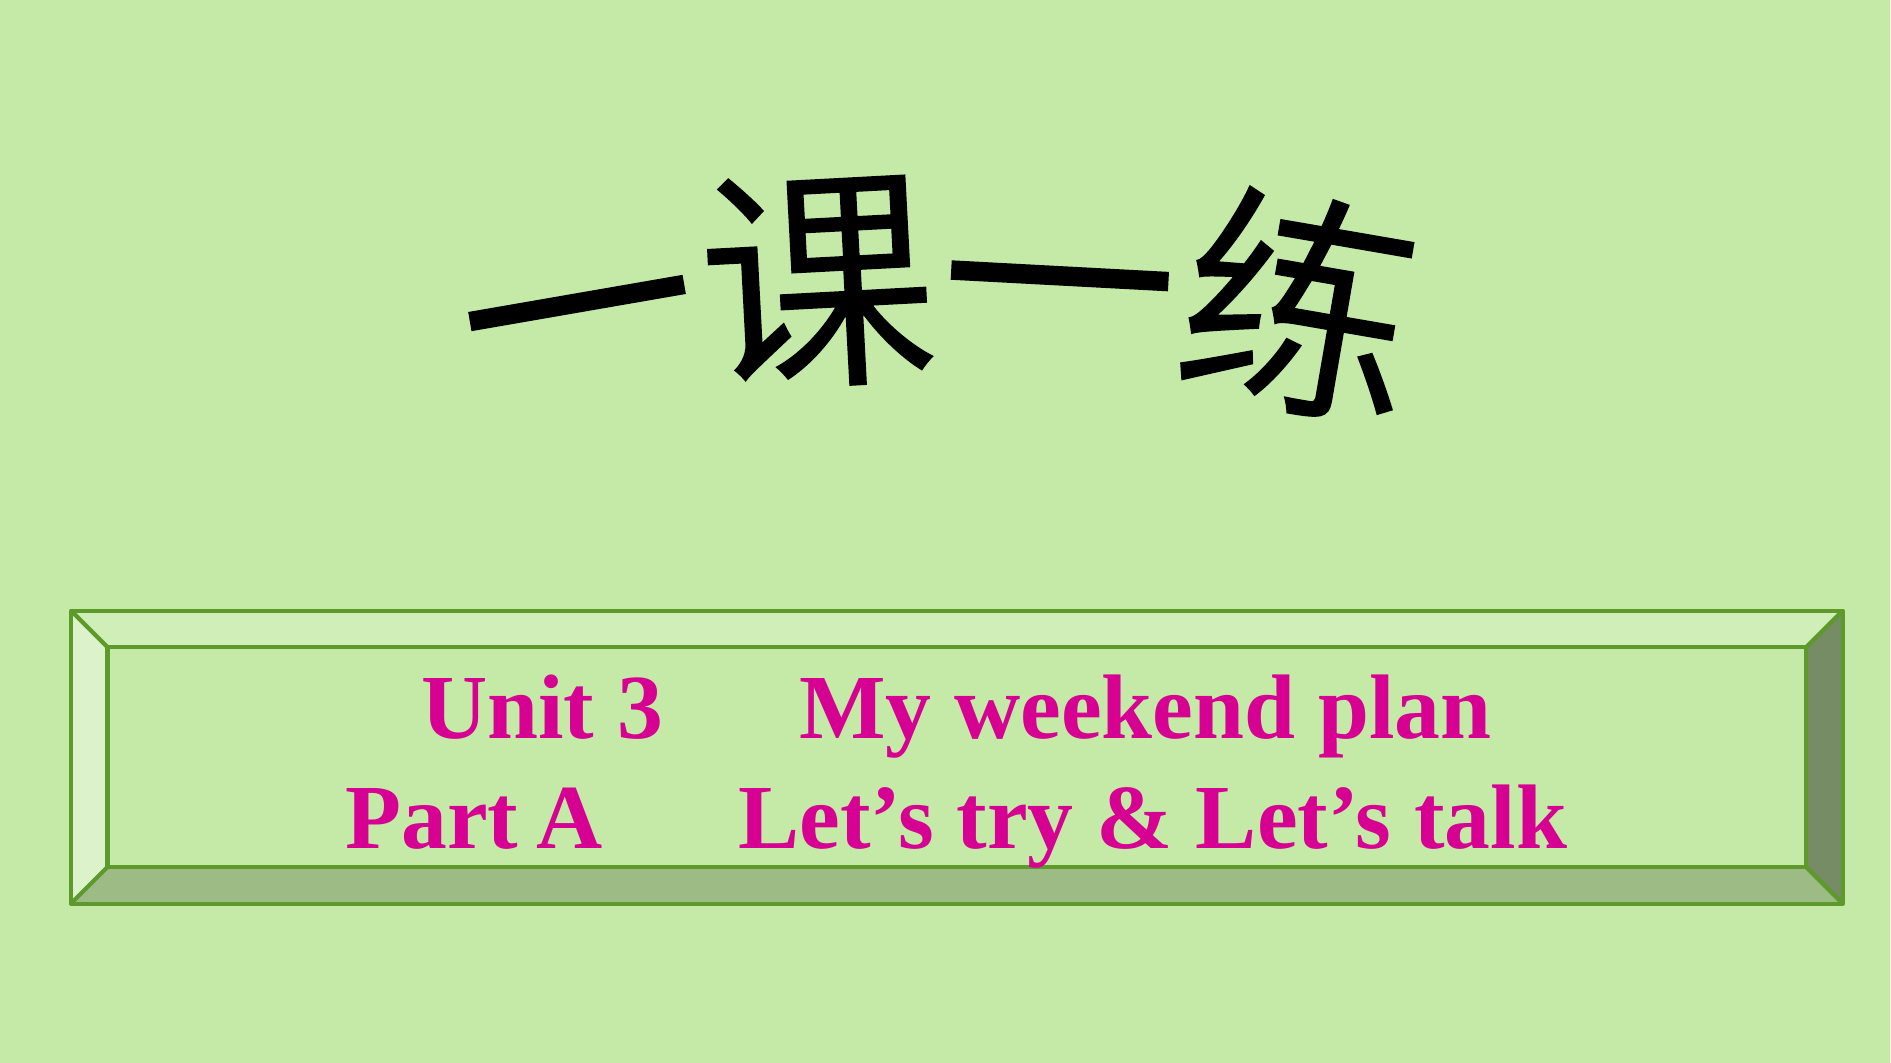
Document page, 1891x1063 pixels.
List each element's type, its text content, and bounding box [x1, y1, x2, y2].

text_box Unit 3 My weekend plan Part A Let’s try & Let’s talk [69, 609, 1845, 906]
